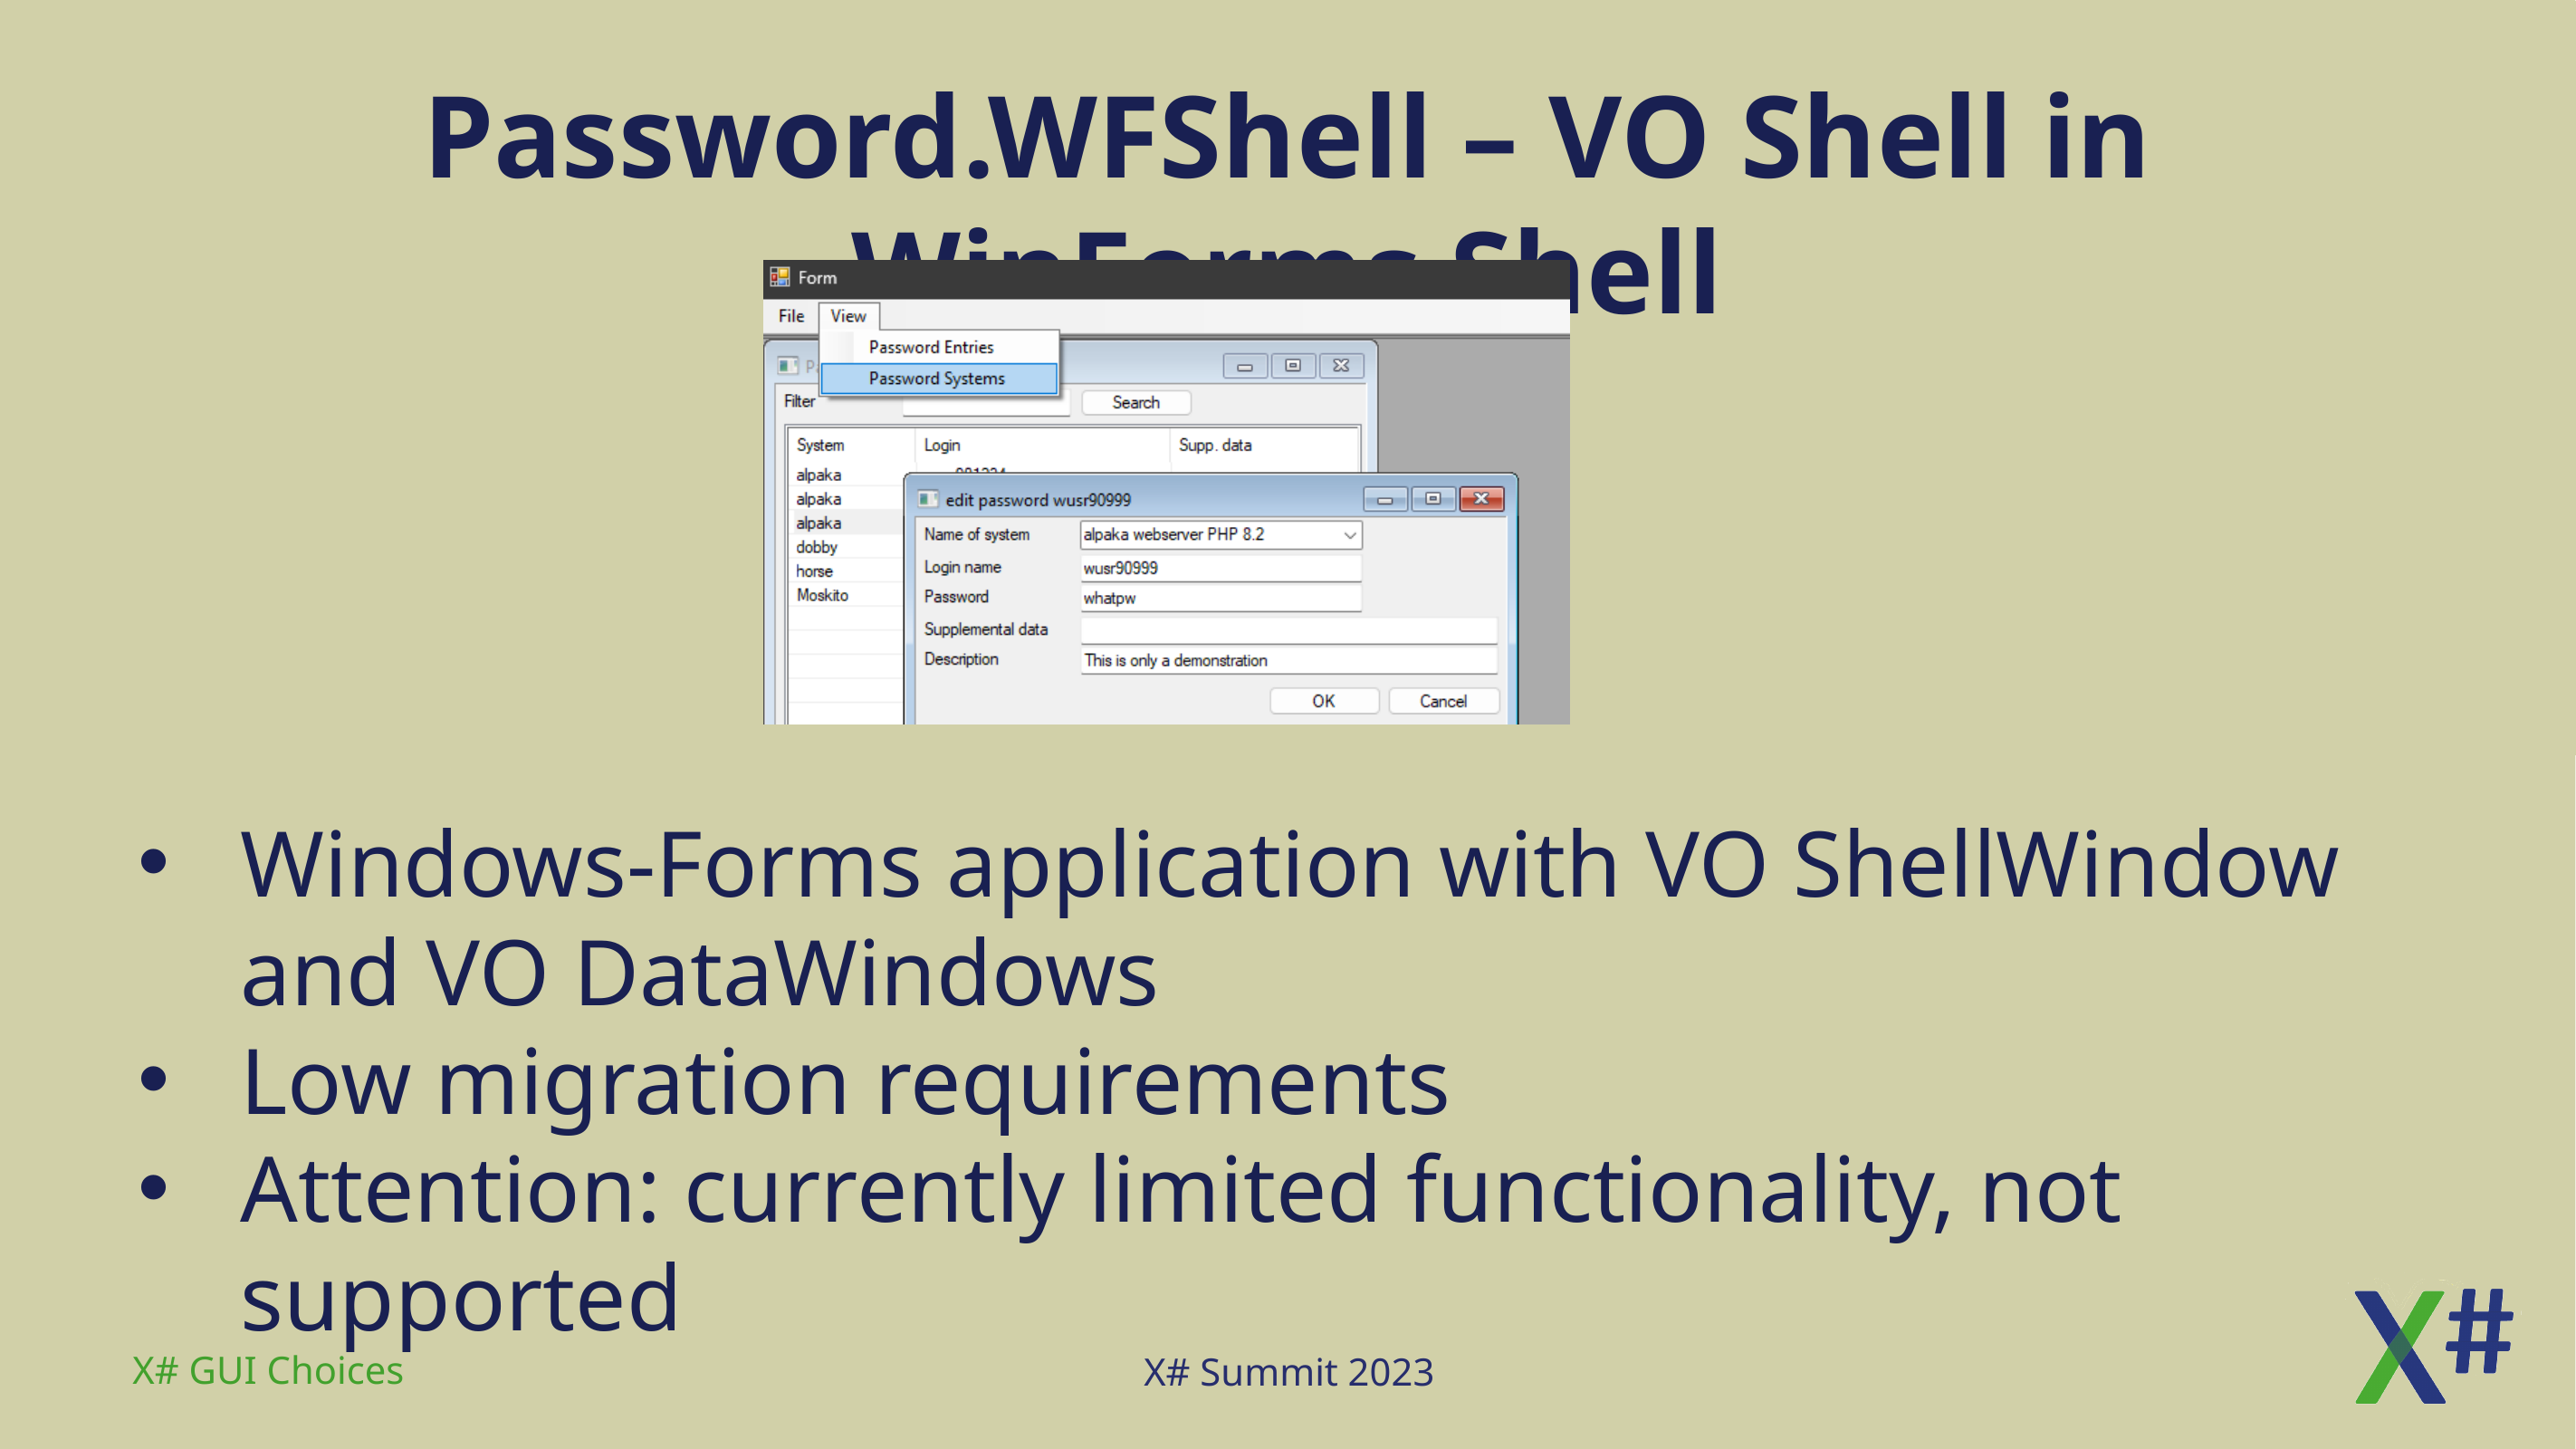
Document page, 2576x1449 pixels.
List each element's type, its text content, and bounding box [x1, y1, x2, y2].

title Password.WFShell – VO Shell in WinForms Shell [129, 58, 2447, 211]
picture [763, 259, 1571, 724]
picture [2335, 1267, 2536, 1425]
text_box Windows-Forms application with VO ShellWindow and VO DataWindows Low migration requirements Attention: currently limited functionality, not supported [125, 799, 2443, 1296]
